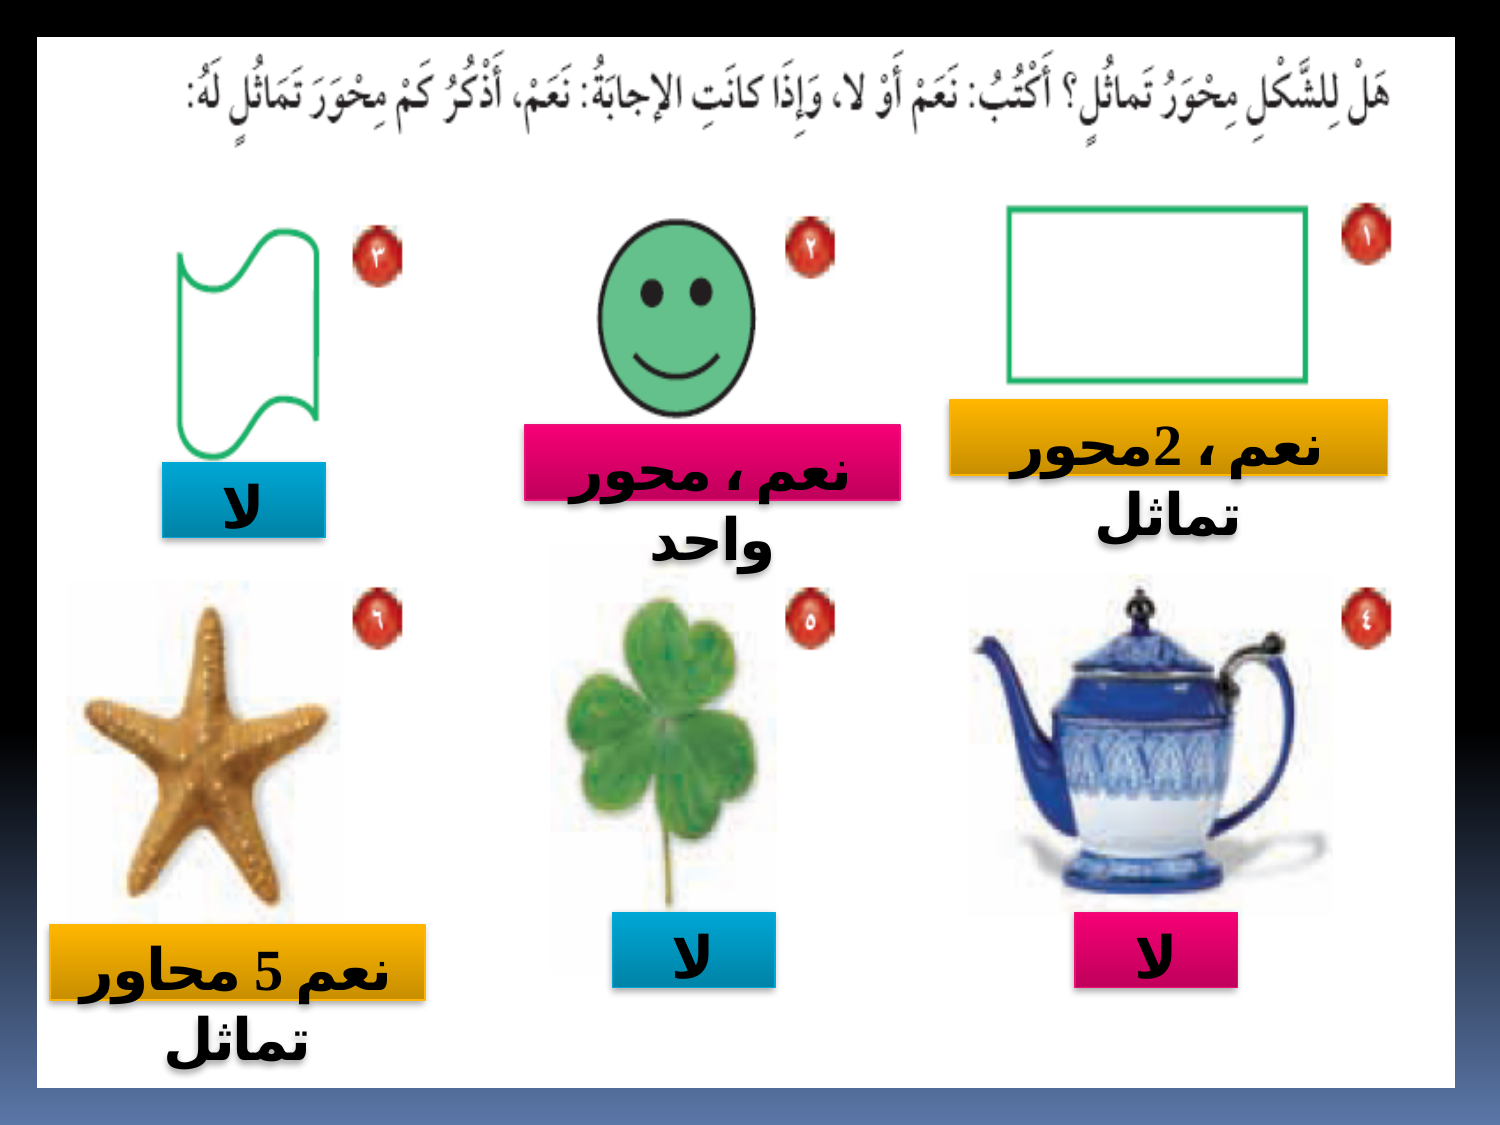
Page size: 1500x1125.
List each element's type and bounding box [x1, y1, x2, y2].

picture [37, 37, 1455, 1088]
